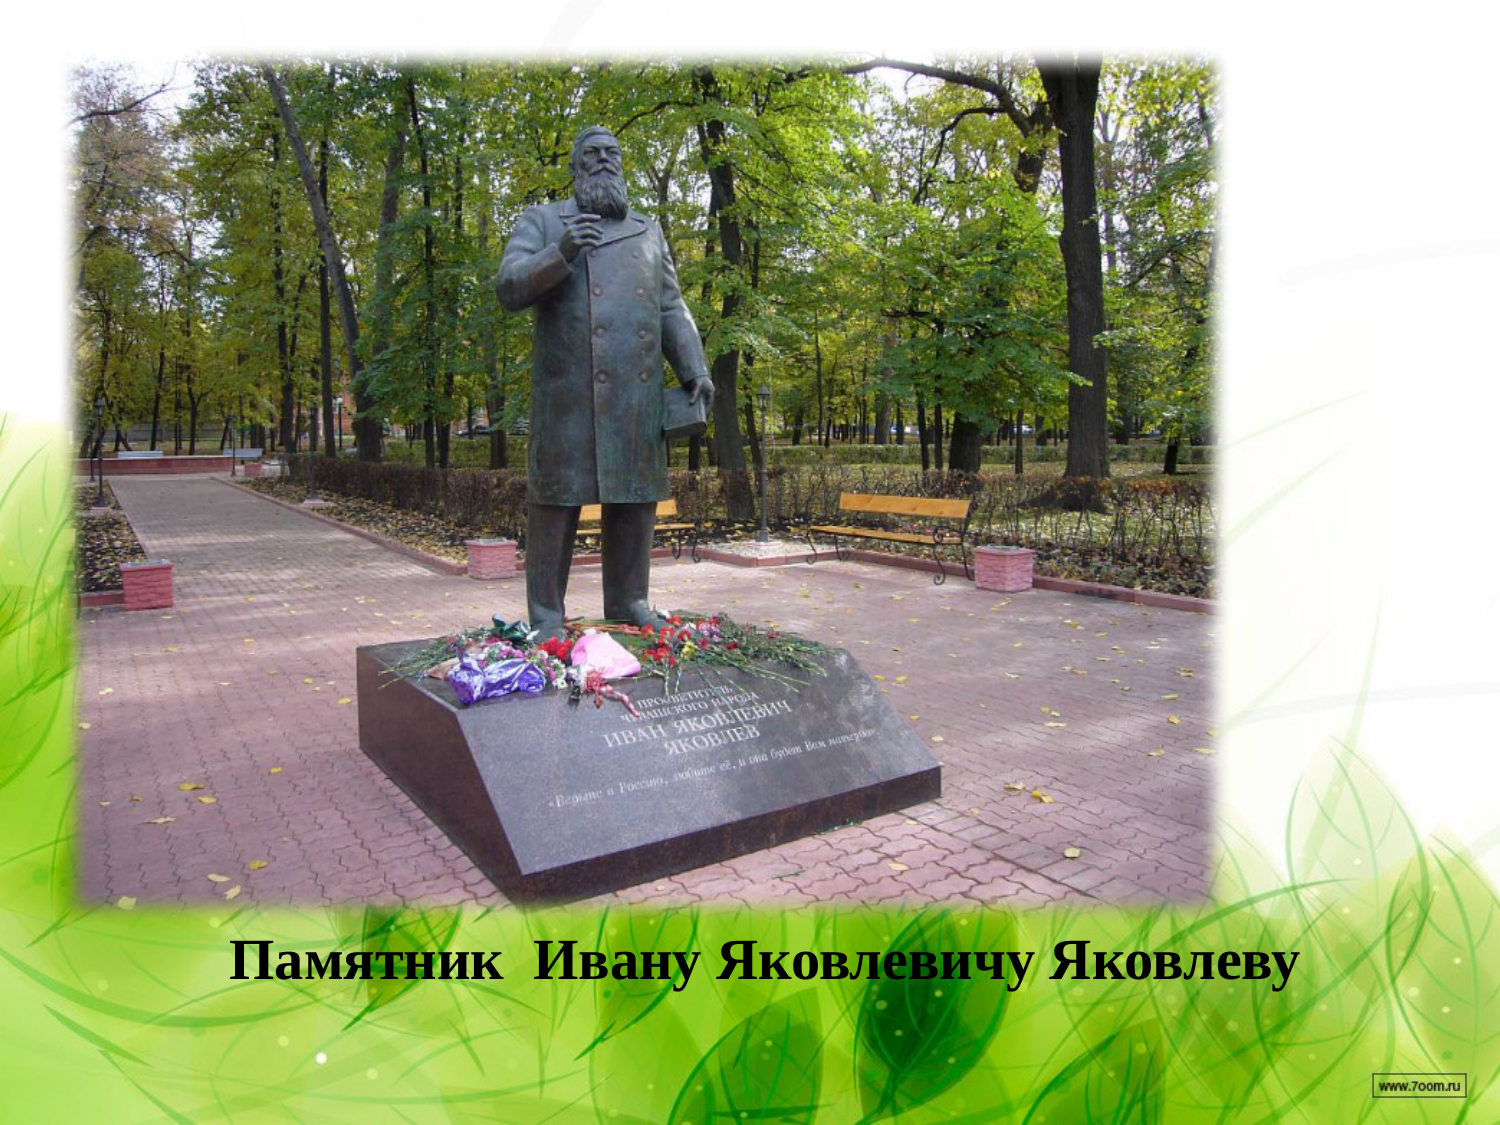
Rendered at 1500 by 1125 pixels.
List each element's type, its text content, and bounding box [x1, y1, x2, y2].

picture [0, 0, 1500, 1125]
list Памятник Ивану Яковлевичу Яковлеву [88, 914, 1442, 1013]
